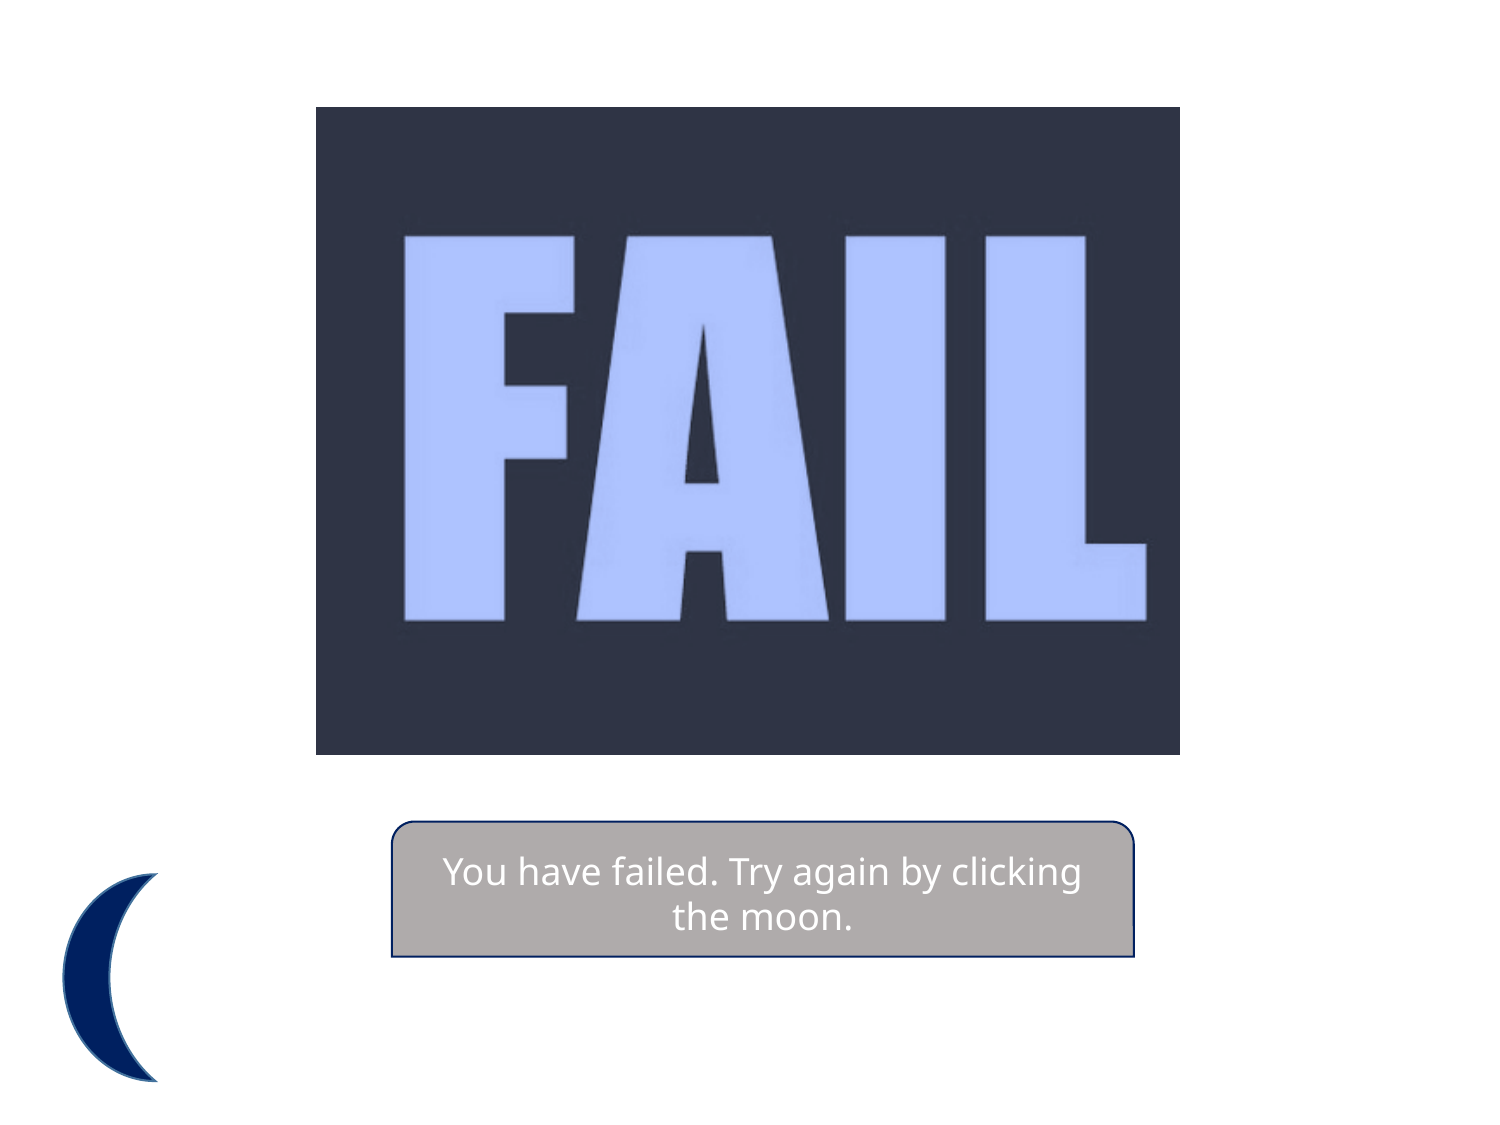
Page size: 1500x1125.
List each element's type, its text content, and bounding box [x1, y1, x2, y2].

picture [316, 107, 1180, 755]
text_box [62, 873, 159, 1083]
text_box You have failed. Try again by clicking the moon. [390, 820, 1135, 958]
